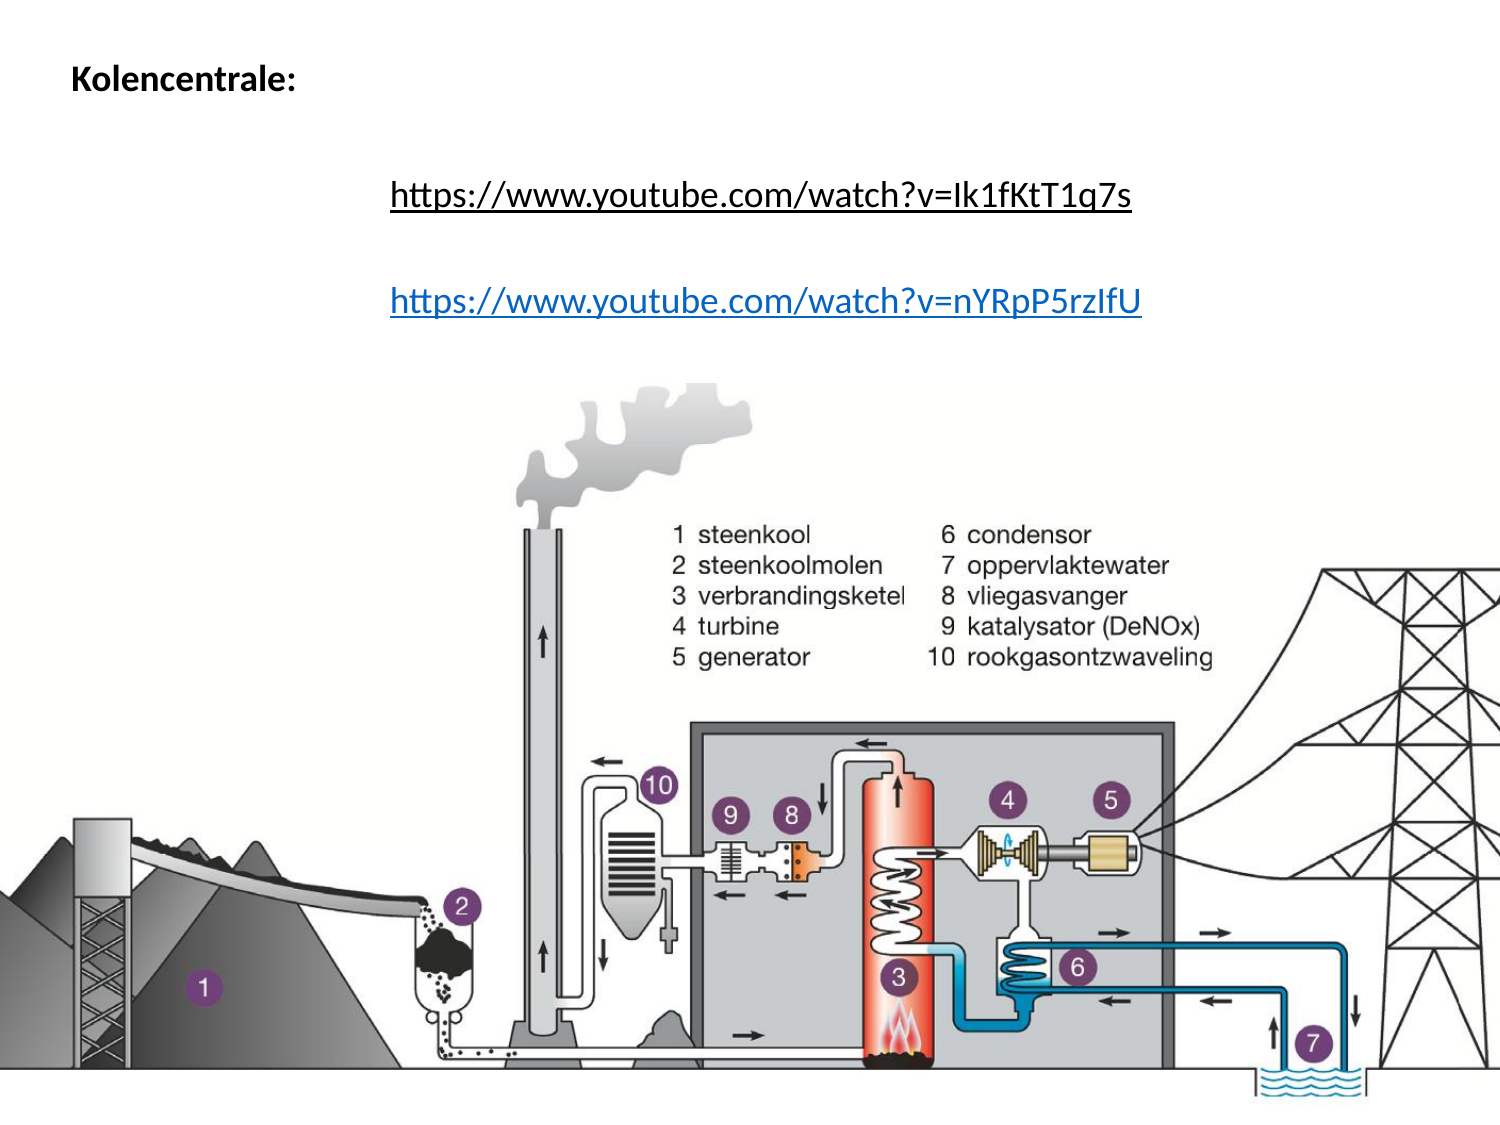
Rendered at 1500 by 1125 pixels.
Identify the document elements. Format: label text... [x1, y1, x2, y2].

text_box https://www.youtube.com/watch?v=nYRpP5rzIfU [374, 268, 1258, 374]
text_box Kolencentrale: [56, 46, 1500, 127]
text_box https://www.youtube.com/watch?v=Ik1fKtT1q7s [374, 162, 1199, 268]
picture [0, 383, 1500, 1106]
